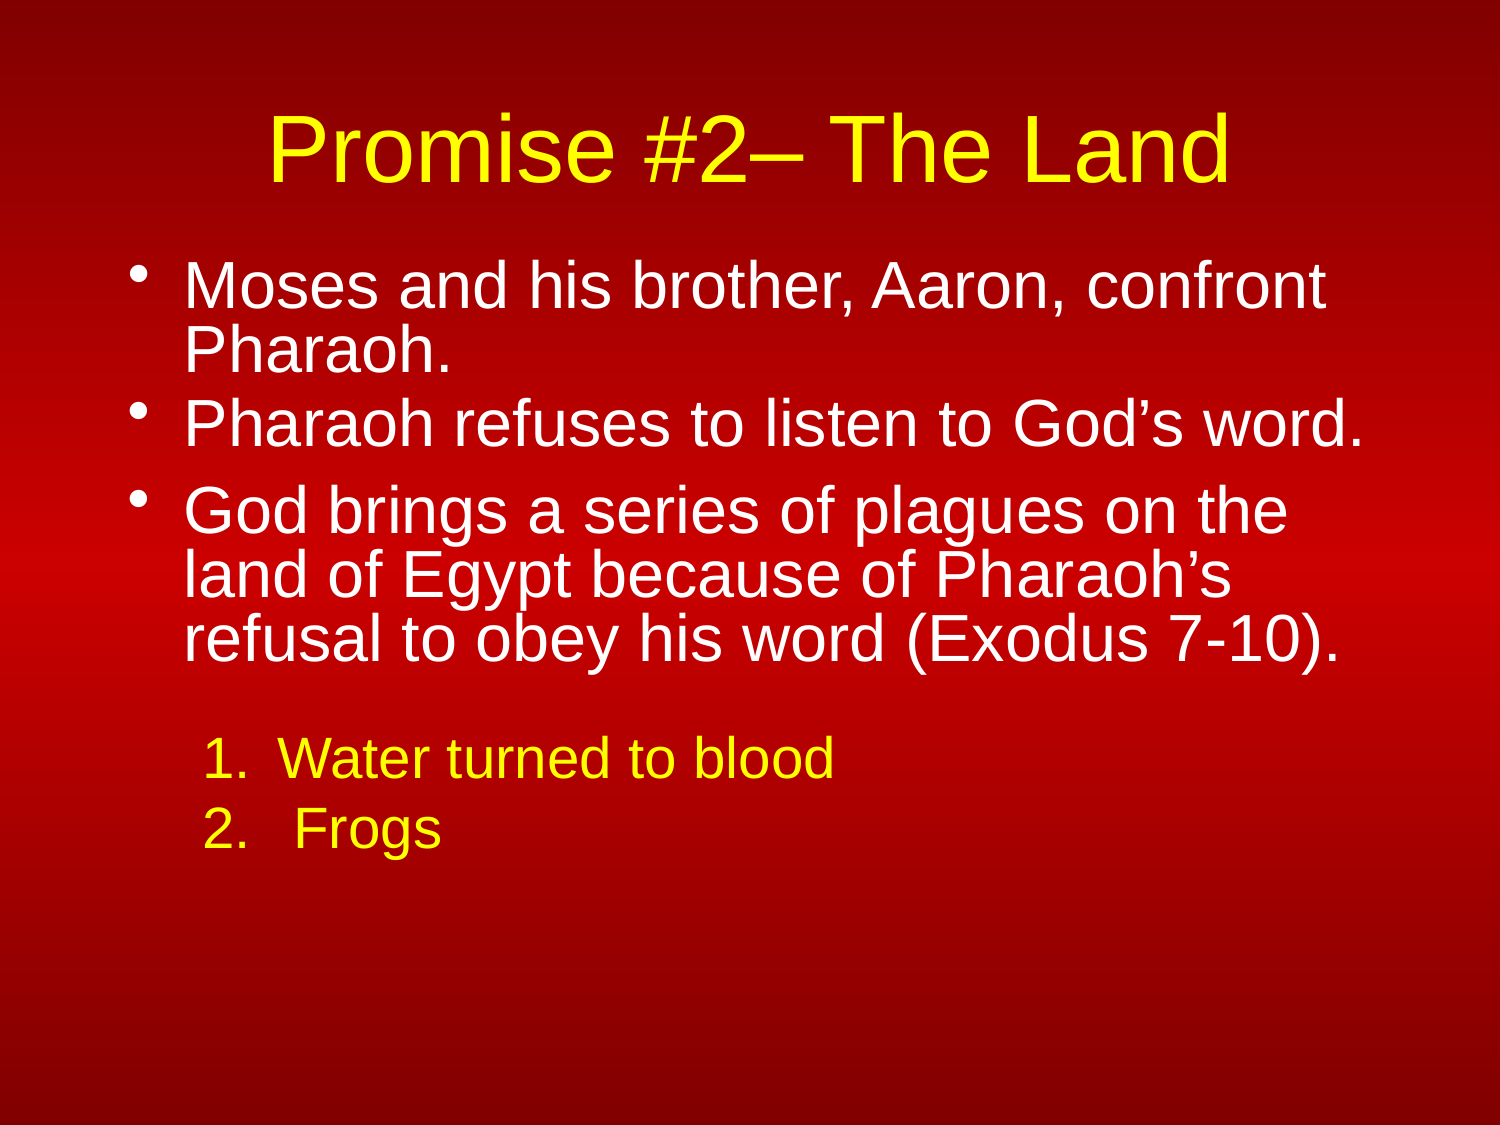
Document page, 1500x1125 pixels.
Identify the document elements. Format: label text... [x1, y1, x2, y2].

list Moses and his brother, Aaron, confront Pharaoh. [112, 249, 1388, 387]
title Promise #2– The Land [37, 50, 1463, 238]
text_box Water turned to blood Frogs [187, 712, 875, 868]
text_box Pharaoh refuses to listen to God’s word. [112, 387, 1388, 474]
text_box God brings a series of plagues on the land of Egypt because of Pharaoh’s refusal to obey his word (Exodus 7-10). [112, 474, 1400, 688]
